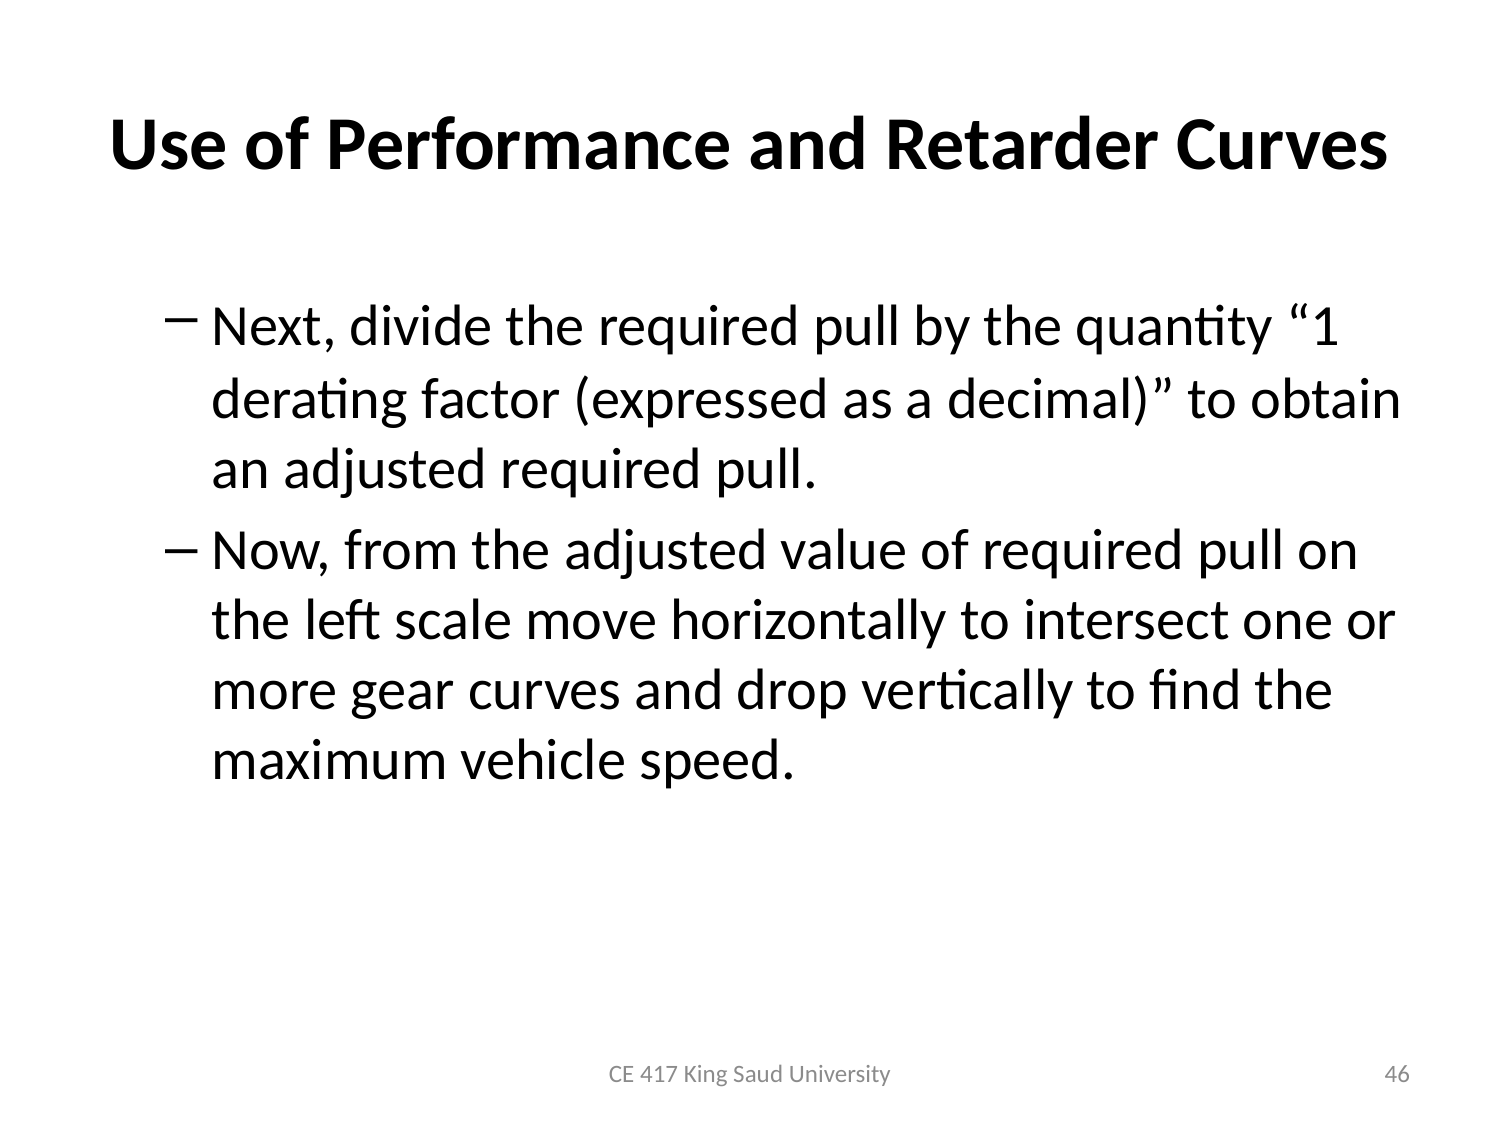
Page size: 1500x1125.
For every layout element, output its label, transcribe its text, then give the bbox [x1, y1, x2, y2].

title Use of Performance and Retarder Curves [75, 45, 1425, 233]
footer CE 417 King Saud University [512, 1042, 988, 1103]
slide_number 46 [1074, 1042, 1425, 1103]
list Next, divide the required pull by the quantity “1 ­ derating factor (expressed as a decimal)” to obtain an adjusted required pull. Now, from the adjusted value of required pull on the left scale move horizontally to intersect one or more gear curves and drop vertically to find the maximum vehicle speed. [75, 262, 1425, 1005]
